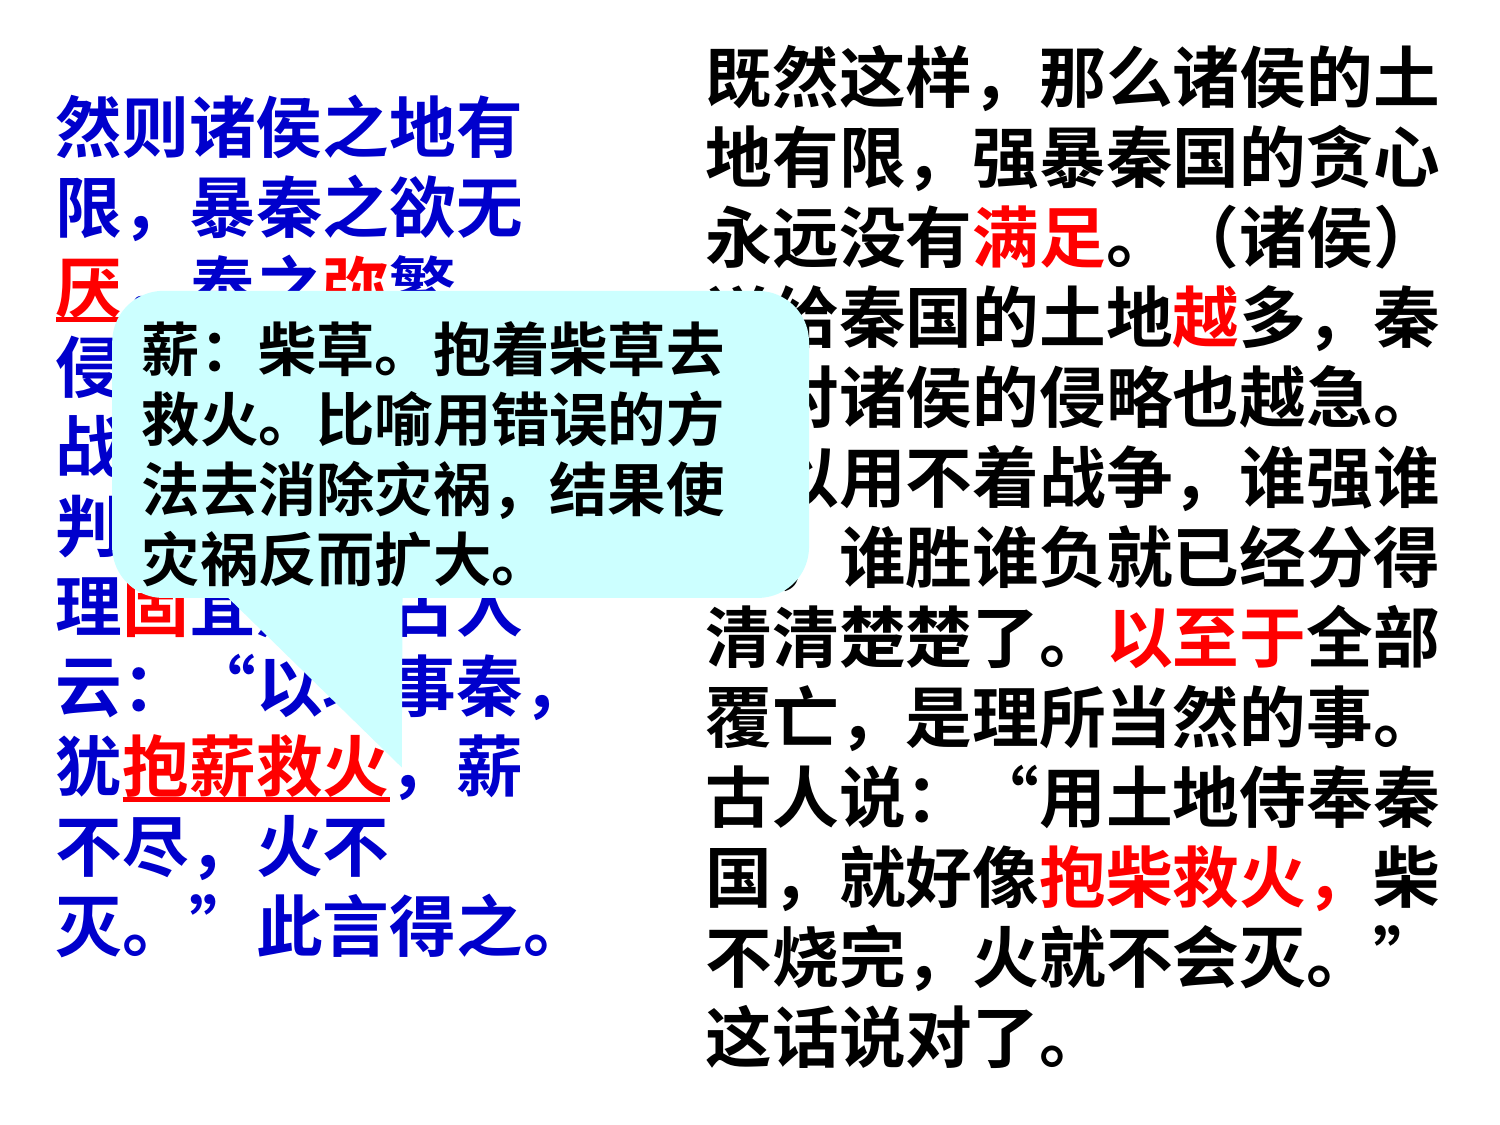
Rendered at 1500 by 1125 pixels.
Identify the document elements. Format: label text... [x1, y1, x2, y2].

text_box 薪：柴草。抱着柴草去救火。比喻用错误的方法去消除灾祸，结果使灾祸反而扩大。 [112, 290, 810, 768]
text_box 然则诸侯之地有限，暴秦之欲无厌，奉之弥繁，侵之愈急。故不战而强弱胜负已判矣。至于颠覆，理固宜然。古人云：“以地事秦，犹抱薪救火，薪不尽，火不灭。”此言得之。 [41, 78, 567, 1053]
text_box 既然这样，那么诸侯的土地有限，强暴秦国的贪心永远没有满足。（诸侯）送给秦国的土地越多，秦国对诸侯的侵略也越急。所以用不着战争，谁强谁弱，谁胜谁负就已经分得清清楚楚了。以至于全部覆亡，是理所当然的事。古人说：“用土地侍奉秦国，就好像抱柴救火，柴不烧完，火就不会灭。”这话说对了。 [690, 28, 1500, 1083]
